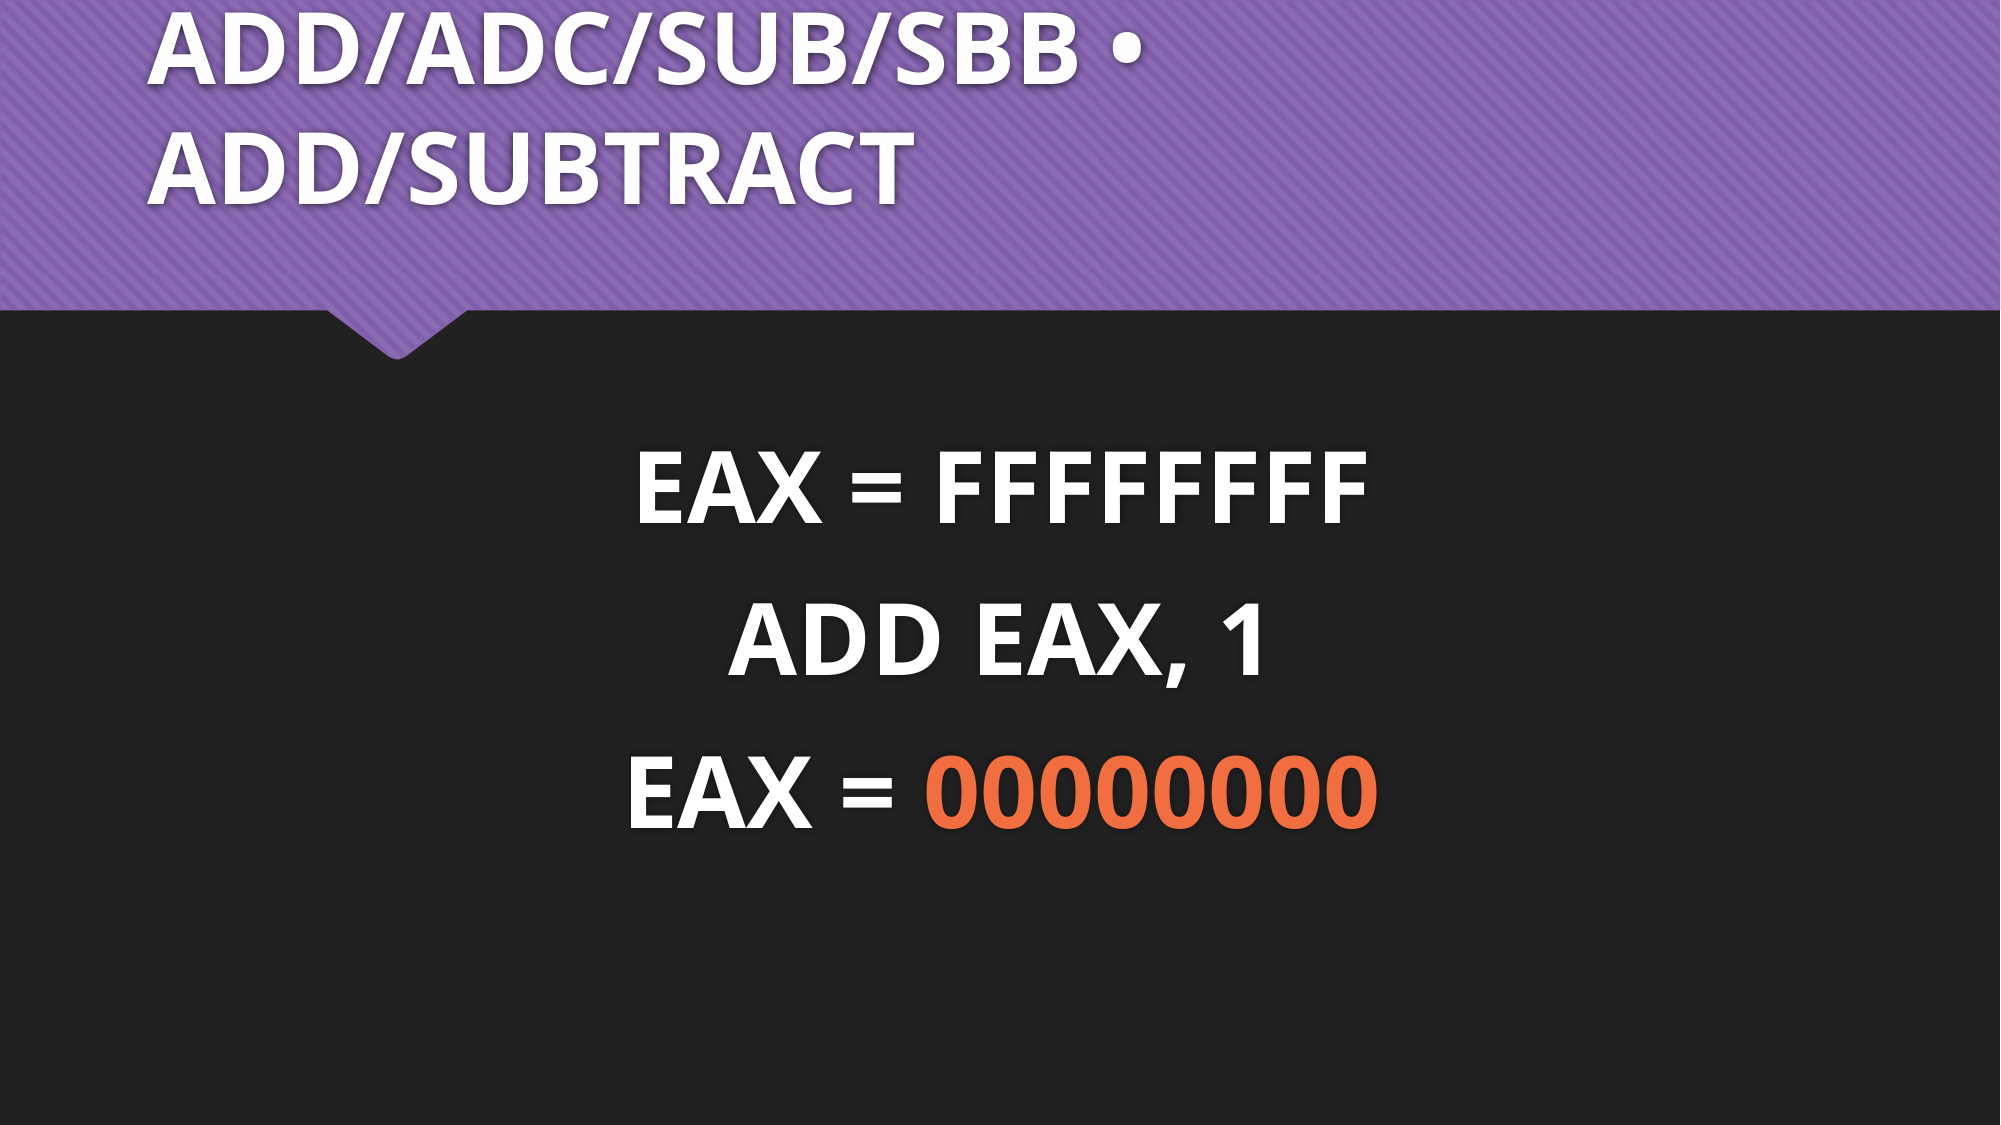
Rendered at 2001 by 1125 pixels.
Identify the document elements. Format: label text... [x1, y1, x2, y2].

list EAX = FFFFFFFF ADD EAX, 1 EAX = 00000000 [84, 364, 1919, 1060]
title ADD/ADC/SUB/SBB • ADD/SUBTRACT [132, 73, 1868, 233]
